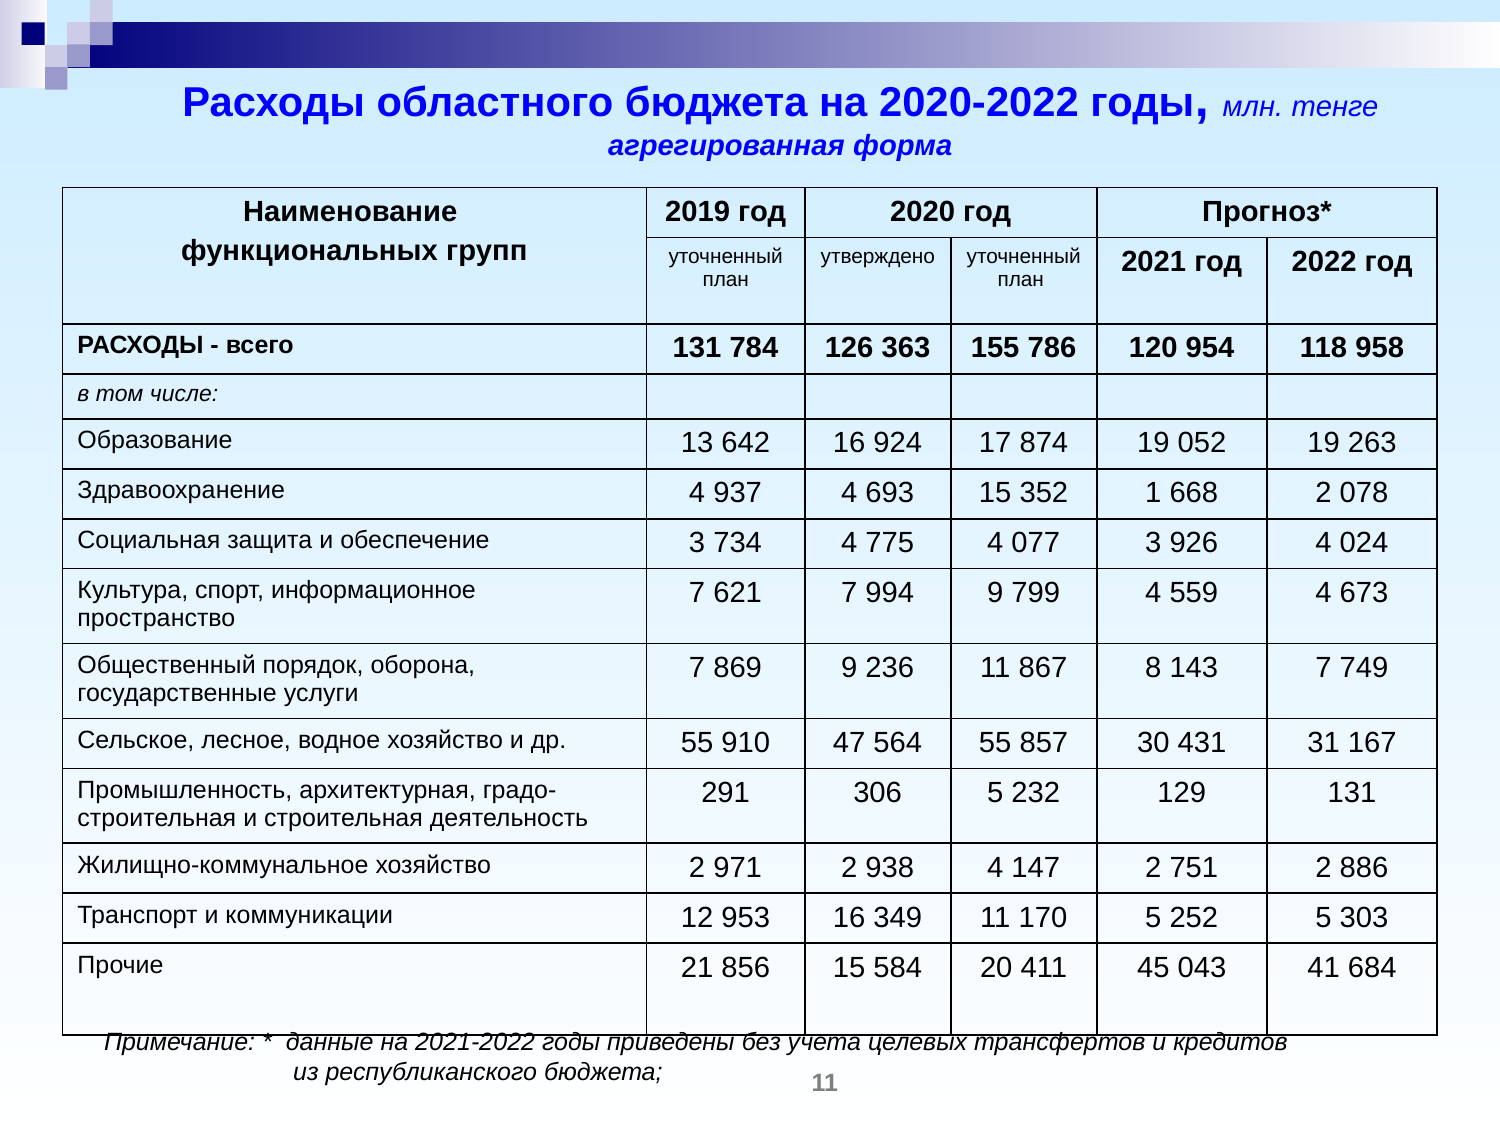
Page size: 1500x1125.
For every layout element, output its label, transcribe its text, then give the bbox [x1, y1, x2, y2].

table_cell 45 043 [1098, 944, 1266, 1025]
table_cell 3 926 [1098, 520, 1266, 568]
table_cell 7 994 [806, 569, 950, 643]
table_cell Общественный порядок, оборона, государственные услуги [63, 644, 646, 718]
table_cell утверждено [806, 238, 950, 323]
table_cell 5 232 [952, 769, 1096, 842]
table_cell 47 564 [806, 719, 950, 768]
table_header Наименование функциональных групп [63, 188, 646, 323]
table_cell 15 352 [952, 470, 1096, 518]
table_cell 21 856 [647, 944, 804, 1025]
table_cell 17 874 [952, 420, 1096, 468]
table_cell 19 263 [1268, 420, 1436, 468]
text_box Примечание: * данные на 2021-2022 годы приведены без учета целевых трансфертов и кредитов из республиканского бюджета; [104, 1025, 1468, 1116]
table_cell 155 786 [952, 325, 1096, 373]
table_cell 7 749 [1268, 644, 1436, 718]
table_cell 7 621 [647, 569, 804, 643]
table_cell 306 [806, 769, 950, 842]
table_cell 291 [647, 769, 804, 842]
table_cell 19 052 [1098, 420, 1266, 468]
table_cell 20 411 [952, 944, 1096, 1025]
table_cell 13 642 [647, 420, 804, 468]
table_cell 12 953 [647, 894, 804, 942]
table_cell 129 [1098, 769, 1266, 842]
table_cell 55 857 [952, 719, 1096, 768]
table_header Прогноз* [1098, 188, 1436, 237]
table_cell 9 799 [952, 569, 1096, 643]
table_cell 4 147 [952, 844, 1096, 892]
table_cell 4 775 [806, 520, 950, 568]
table_cell 2 938 [806, 844, 950, 892]
table_cell [1098, 375, 1266, 418]
table_cell 7 869 [647, 644, 804, 718]
table_cell 2 886 [1268, 844, 1436, 892]
table_cell 4 937 [647, 470, 804, 518]
table_header 2019 год [647, 188, 804, 237]
table_cell 11 867 [952, 644, 1096, 718]
table_cell Образование [63, 420, 646, 468]
table_cell 1 668 [1098, 470, 1266, 518]
table_cell 4 077 [952, 520, 1096, 568]
table_cell 31 167 [1268, 719, 1436, 768]
table_cell [647, 375, 804, 418]
table_cell 126 363 [806, 325, 950, 373]
table_cell 2 971 [647, 844, 804, 892]
table_cell 11 170 [952, 894, 1096, 942]
table_cell в том числе: [63, 375, 646, 418]
table_cell Жилищно-коммунальное хозяйство [63, 844, 646, 892]
table_cell 2 078 [1268, 470, 1436, 518]
table_cell Прочие [63, 944, 646, 1034]
table_cell РАСХОДЫ - всего [63, 325, 646, 373]
table_cell Здравоохранение [63, 470, 646, 518]
table_cell 4 559 [1098, 569, 1266, 643]
table_cell 16 924 [806, 420, 950, 468]
table_cell уточненный план [952, 238, 1096, 323]
table_cell 118 958 [1268, 325, 1436, 373]
table_cell 131 [1268, 769, 1436, 842]
table_cell 4 673 [1268, 569, 1436, 643]
table_cell 2021 год [1098, 238, 1266, 323]
table_cell 2022 год [1268, 238, 1436, 323]
table_cell 55 910 [647, 719, 804, 768]
table_cell 5 252 [1098, 894, 1266, 942]
table_cell [806, 375, 950, 418]
table_cell 16 349 [806, 894, 950, 942]
table_cell 5 303 [1268, 894, 1436, 942]
table_cell Промышленность, архитектурная, градо- строительная и строительная деятельность [63, 769, 646, 842]
title Расходы областного бюджета на 2020-2022 годы, млн. тенге агрегированная форма [104, 99, 1457, 188]
table_cell Транспорт и коммуникации [63, 894, 646, 942]
table_cell 9 236 [806, 644, 950, 718]
table_cell 41 684 [1268, 944, 1436, 1025]
table_cell 3 734 [647, 520, 804, 568]
table_cell уточненный план [647, 238, 804, 323]
table_cell 4 024 [1268, 520, 1436, 568]
table_cell Социальная защита и обеспечение [63, 520, 646, 568]
table_header 2020 год [806, 188, 1096, 237]
table_cell [1268, 375, 1436, 418]
table_cell 4 693 [806, 470, 950, 518]
table_cell 131 784 [647, 325, 804, 373]
table_cell 8 143 [1098, 644, 1266, 718]
table_cell 120 954 [1098, 325, 1266, 373]
table_cell 30 431 [1098, 719, 1266, 768]
table_cell [952, 375, 1096, 418]
table_cell Культура, спорт, информационное пространство [63, 569, 646, 643]
table_cell 15 584 [806, 944, 950, 1025]
table_cell Сельское, лесное, водное хозяйство и др. [63, 719, 646, 768]
table_cell 2 751 [1098, 844, 1266, 892]
